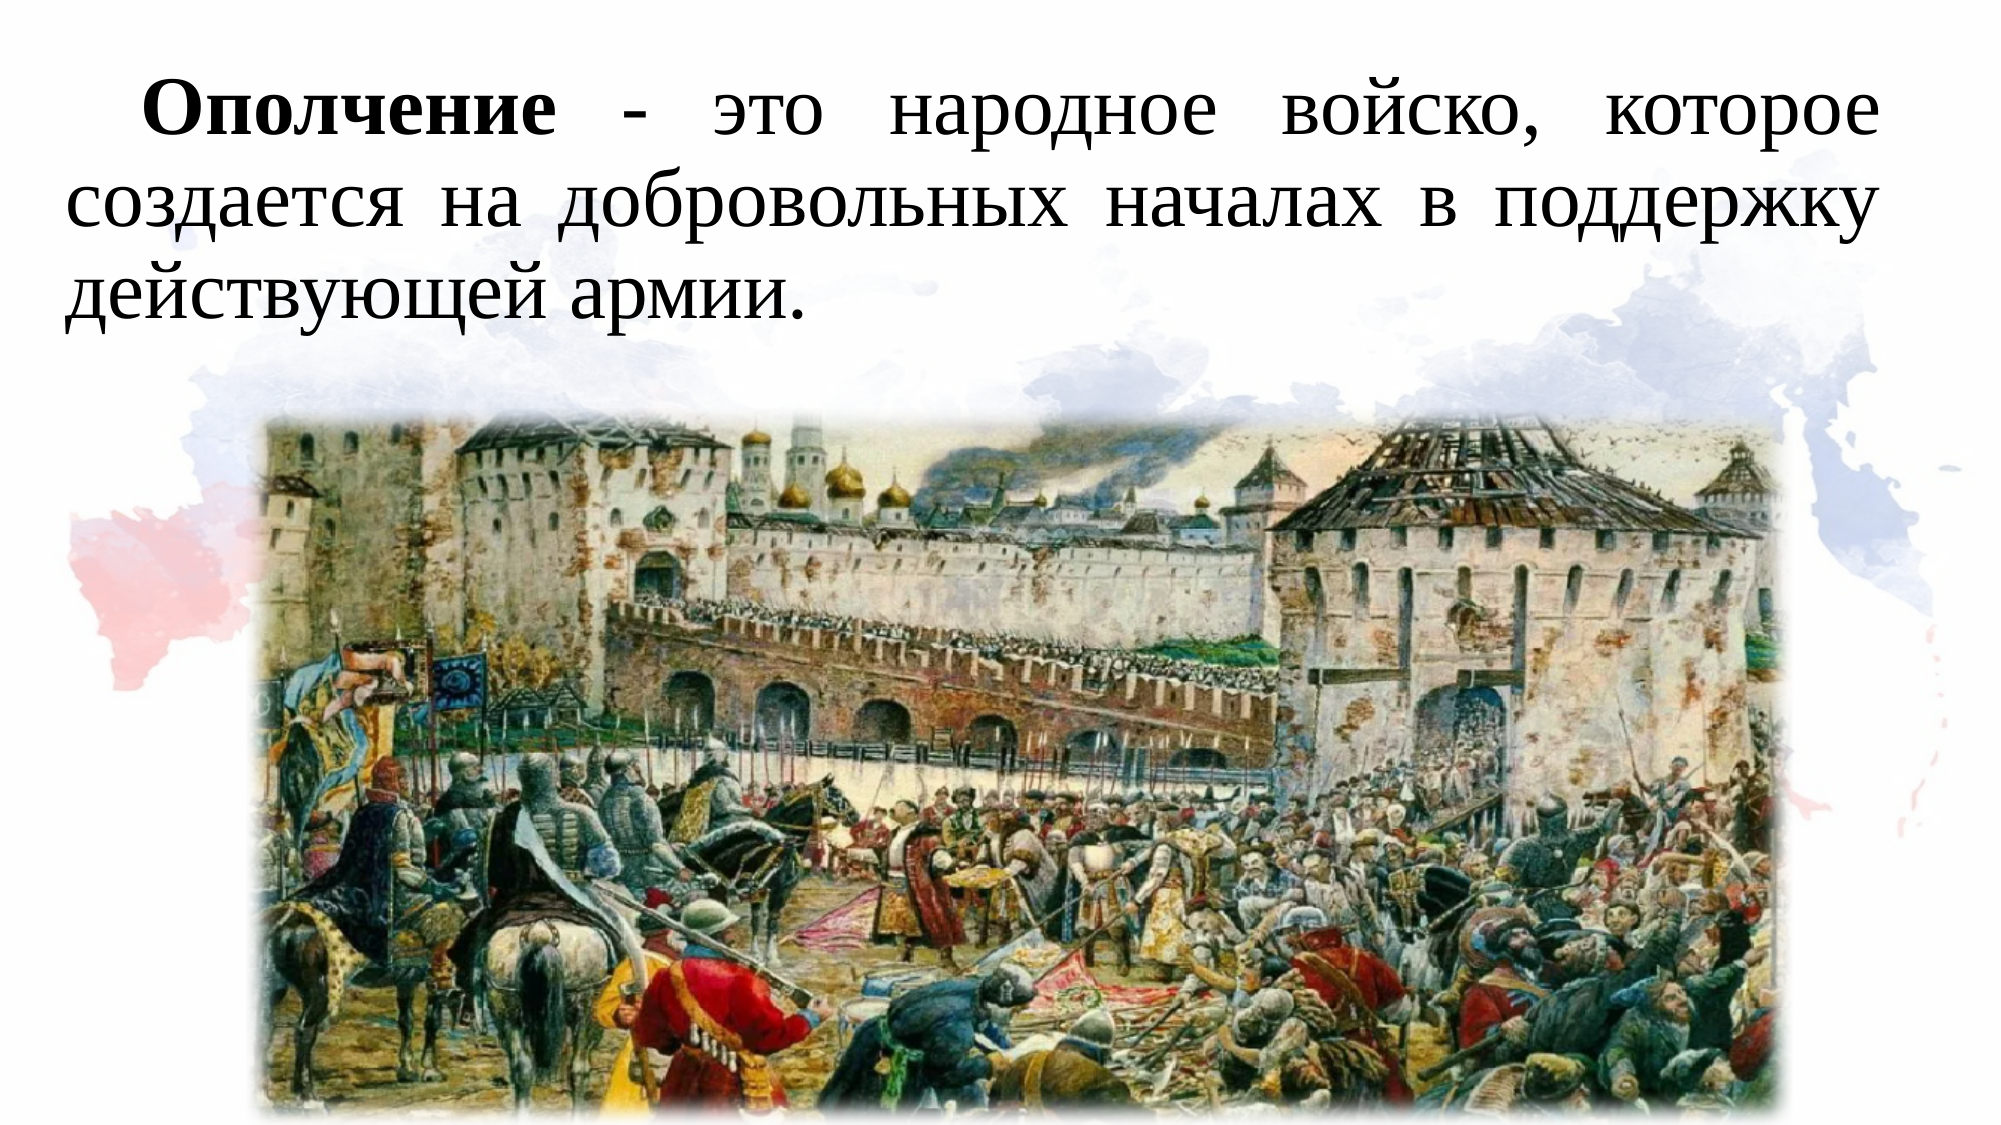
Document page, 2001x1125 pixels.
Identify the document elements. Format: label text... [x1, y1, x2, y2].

picture [246, 408, 1802, 1125]
title Ополчение - это народное войско, которое создается на добровольных началах в поддержку действующей армии. [50, 52, 1898, 457]
